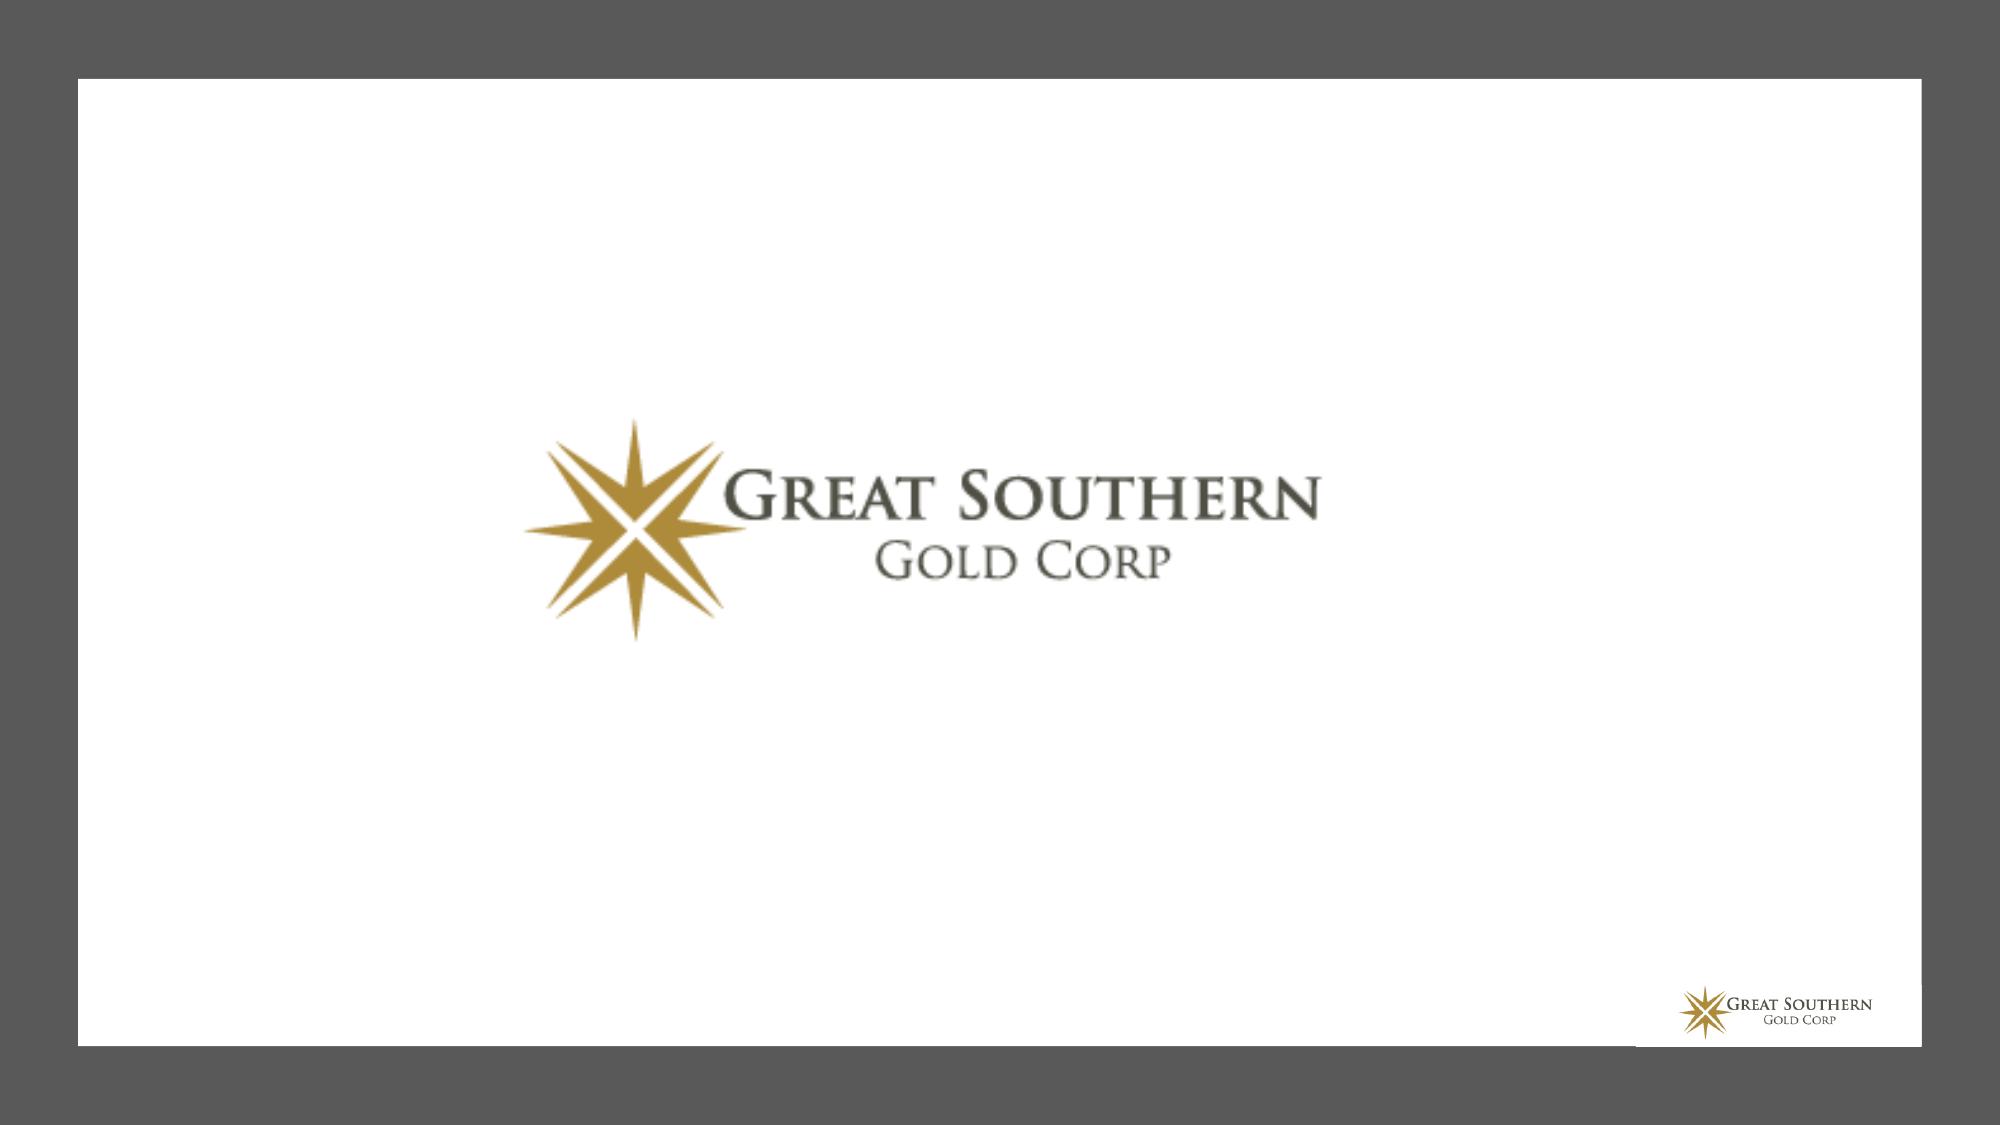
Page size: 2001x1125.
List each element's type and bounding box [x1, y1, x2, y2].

picture [1635, 985, 1922, 1047]
text_box [0, 0, 2000, 1125]
text_box [77, 78, 1923, 1047]
picture [347, 387, 1528, 672]
